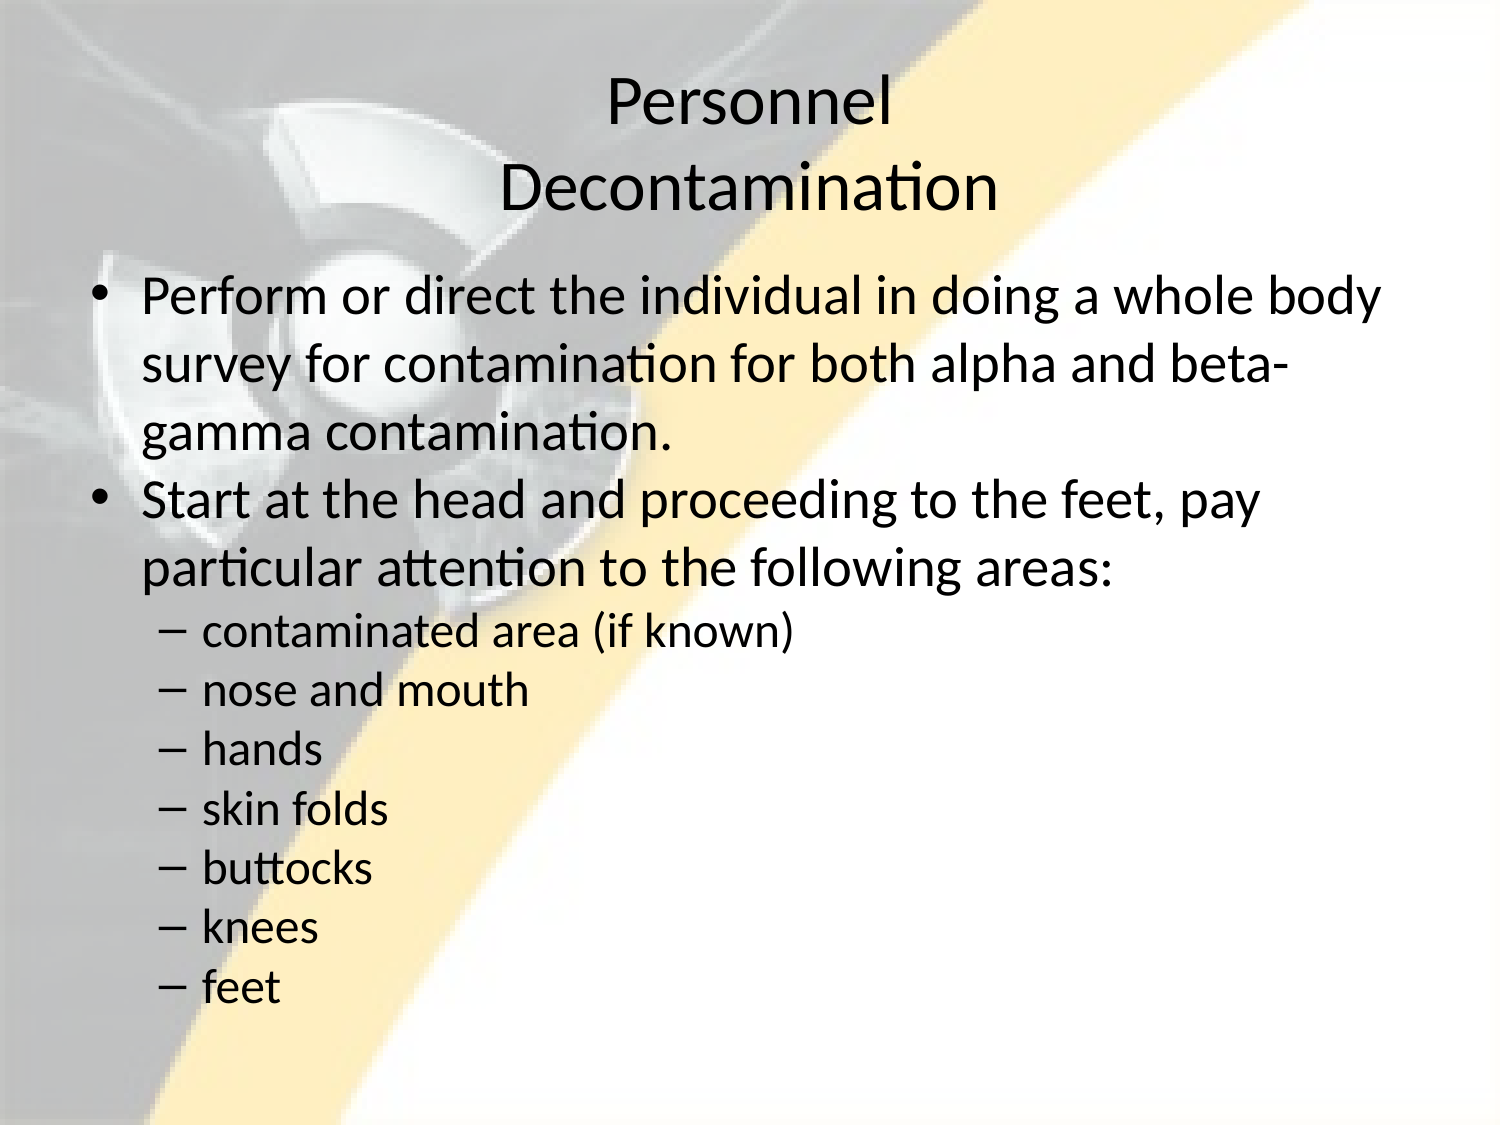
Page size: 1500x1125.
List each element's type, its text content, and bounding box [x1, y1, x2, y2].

list Perform or direct the individual in doing a whole body survey for contamination for both alpha and beta-gamma contamination. Start at the head and proceeding to the feet, pay particular attention to the following areas: contaminated area (if known) nose and mouth hands skin folds buttocks knees feet [75, 249, 1425, 1025]
title Personnel Decontamination [75, 45, 1425, 233]
